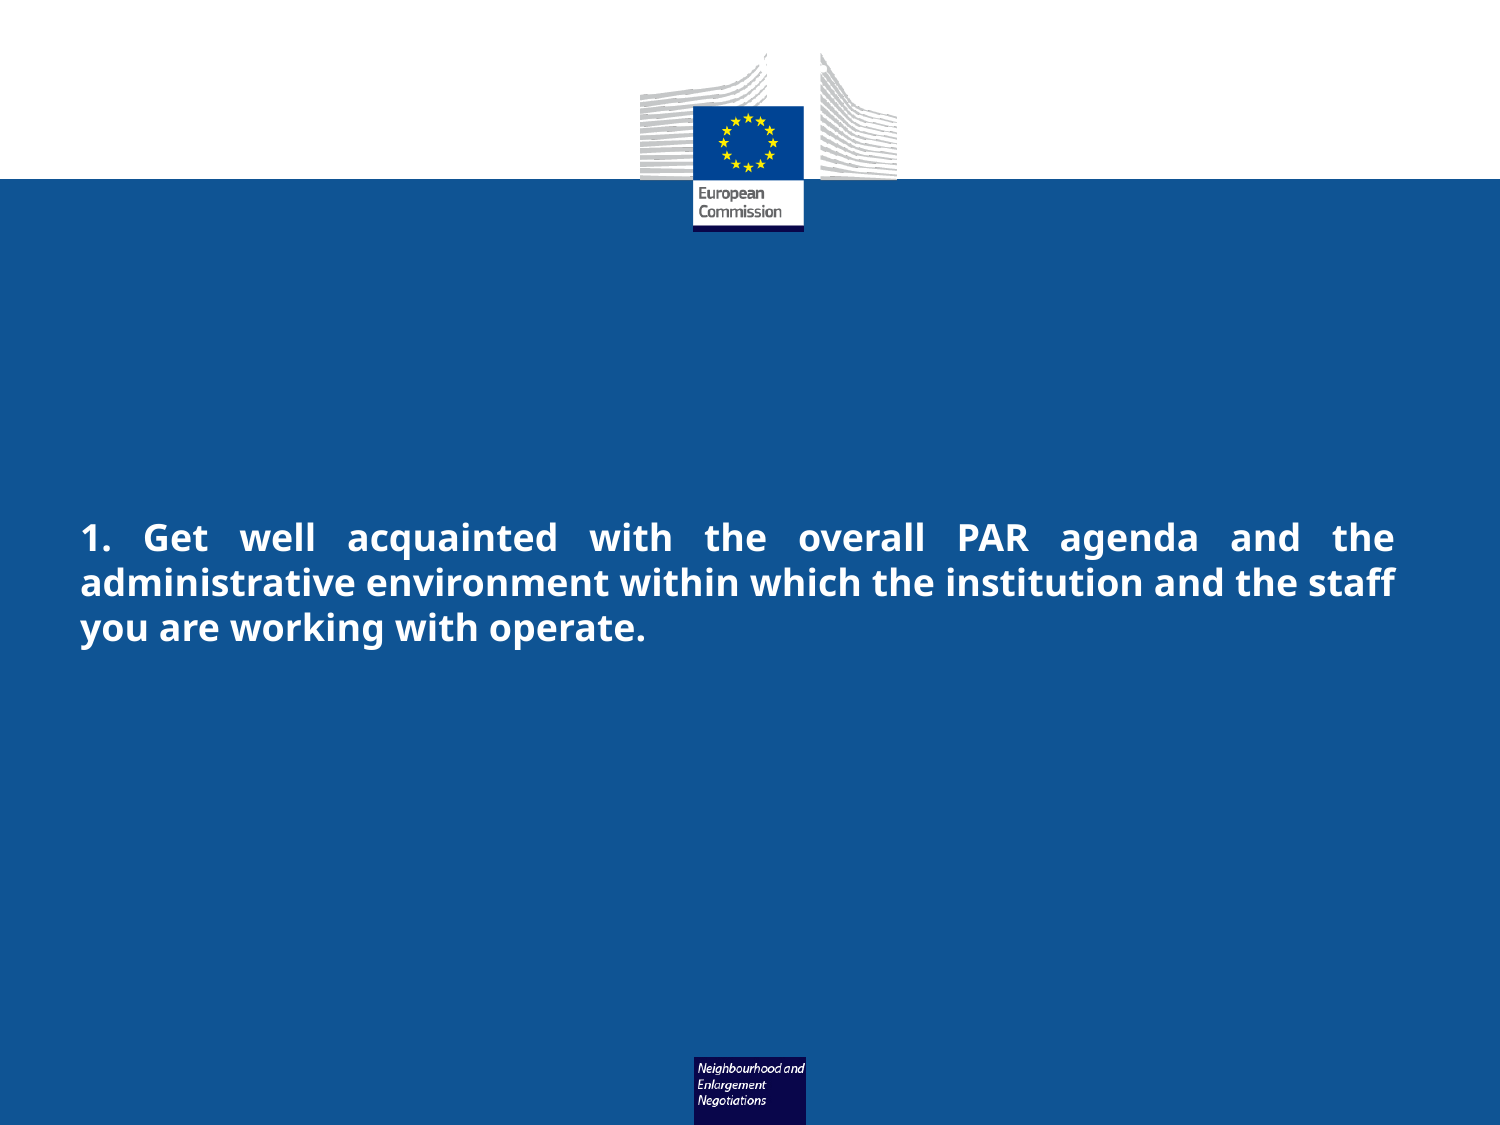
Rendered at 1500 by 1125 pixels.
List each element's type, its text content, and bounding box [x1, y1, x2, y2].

title Practical advice provided to RTAs … [11, 6, 1448, 103]
picture [598, 103, 897, 243]
picture [694, 1071, 806, 1125]
list 1. Get well acquainted with the overall PAR agenda and the administrative environment within which the institution and the staff you are working with operate. [64, 243, 1412, 1071]
